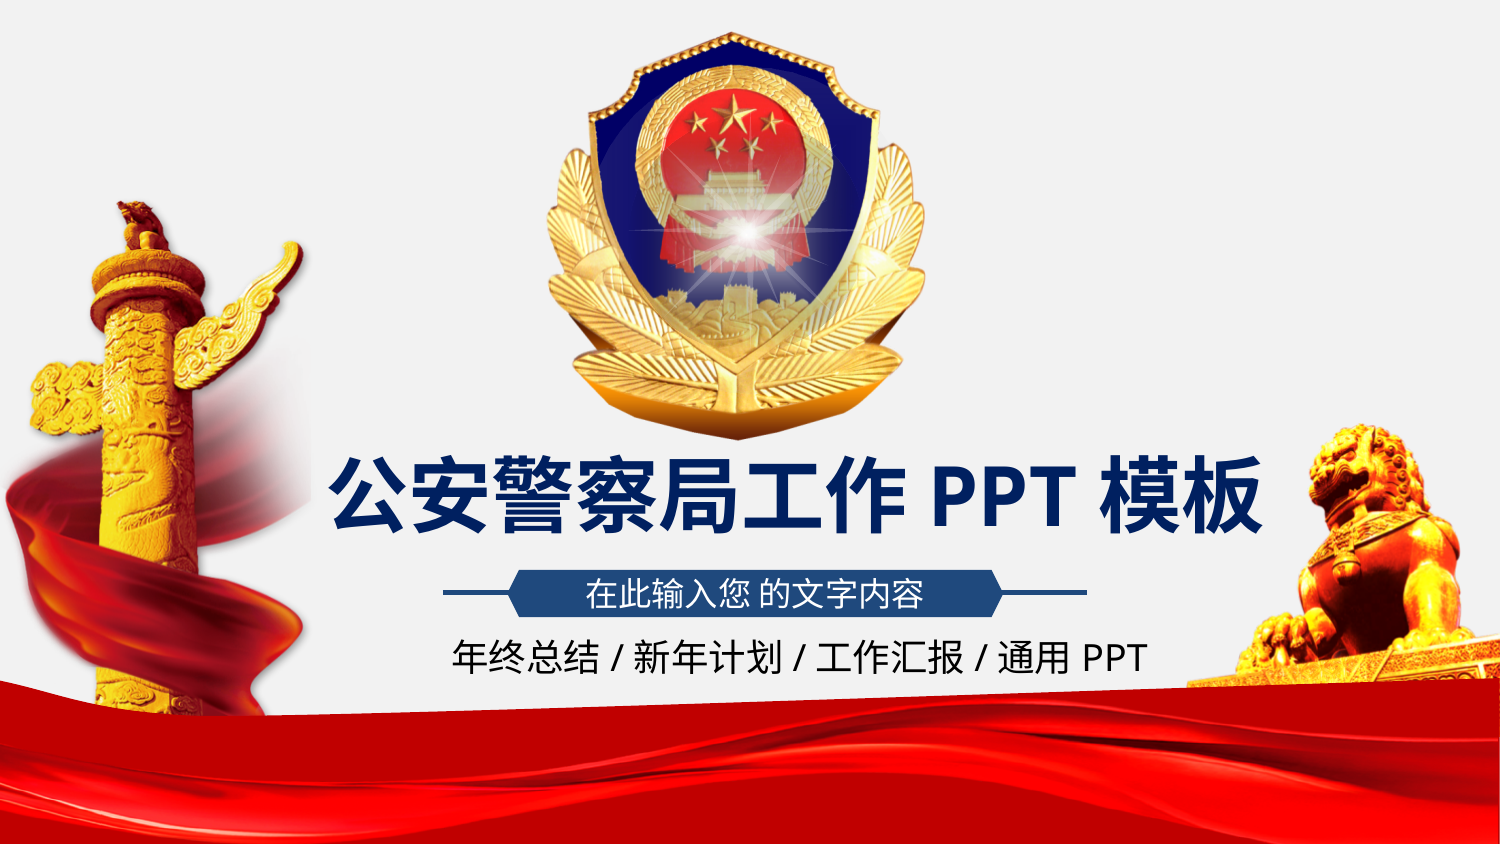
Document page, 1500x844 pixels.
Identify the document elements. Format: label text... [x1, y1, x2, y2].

text_box 在此输入您 的文字内容 [508, 569, 1003, 591]
picture [521, 29, 943, 454]
picture [1176, 423, 1500, 624]
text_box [586, 65, 914, 394]
picture [0, 200, 311, 624]
text_box 公安警察局工作PPT模板 [316, 435, 1171, 551]
text_box 在此输入您 的文字内容 [511, 601, 1000, 618]
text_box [0, 624, 1500, 844]
